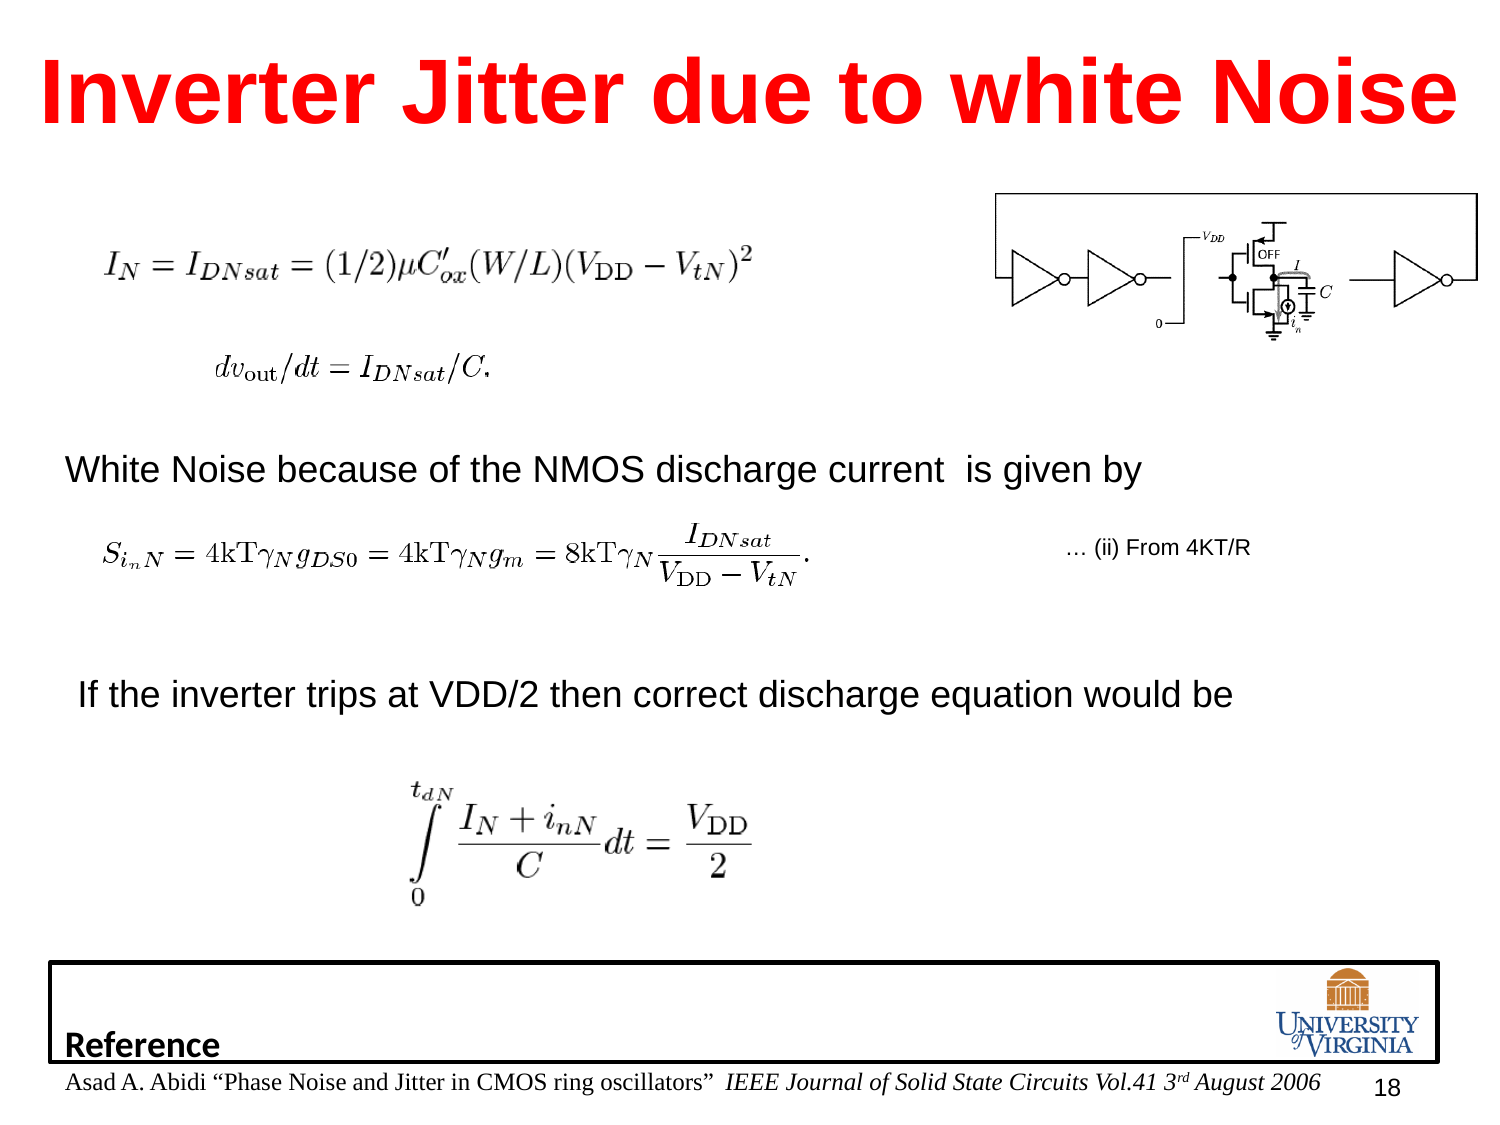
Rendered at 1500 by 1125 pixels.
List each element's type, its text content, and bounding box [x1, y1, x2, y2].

picture [1276, 968, 1419, 1013]
text_box If the inverter trips at VDD/2 then correct discharge equation would be [62, 662, 1288, 723]
text_box White Noise because of the NMOS discharge current is given by [50, 437, 1275, 498]
text_box Reference Asad A. Abidi “Phase Noise and Jitter in CMOS ring oscillators” IEEE Journal of Solid State Circuits Vol.41 3rd August 2006 [50, 1013, 1450, 1103]
text_box … (ii) From 4KT/R [1049, 525, 1363, 568]
picture [989, 174, 1500, 352]
picture [74, 512, 813, 602]
picture [199, 337, 505, 392]
text_box Inverter Jitter due to white Noise [24, 24, 1500, 150]
picture [74, 224, 788, 300]
picture [349, 762, 789, 913]
